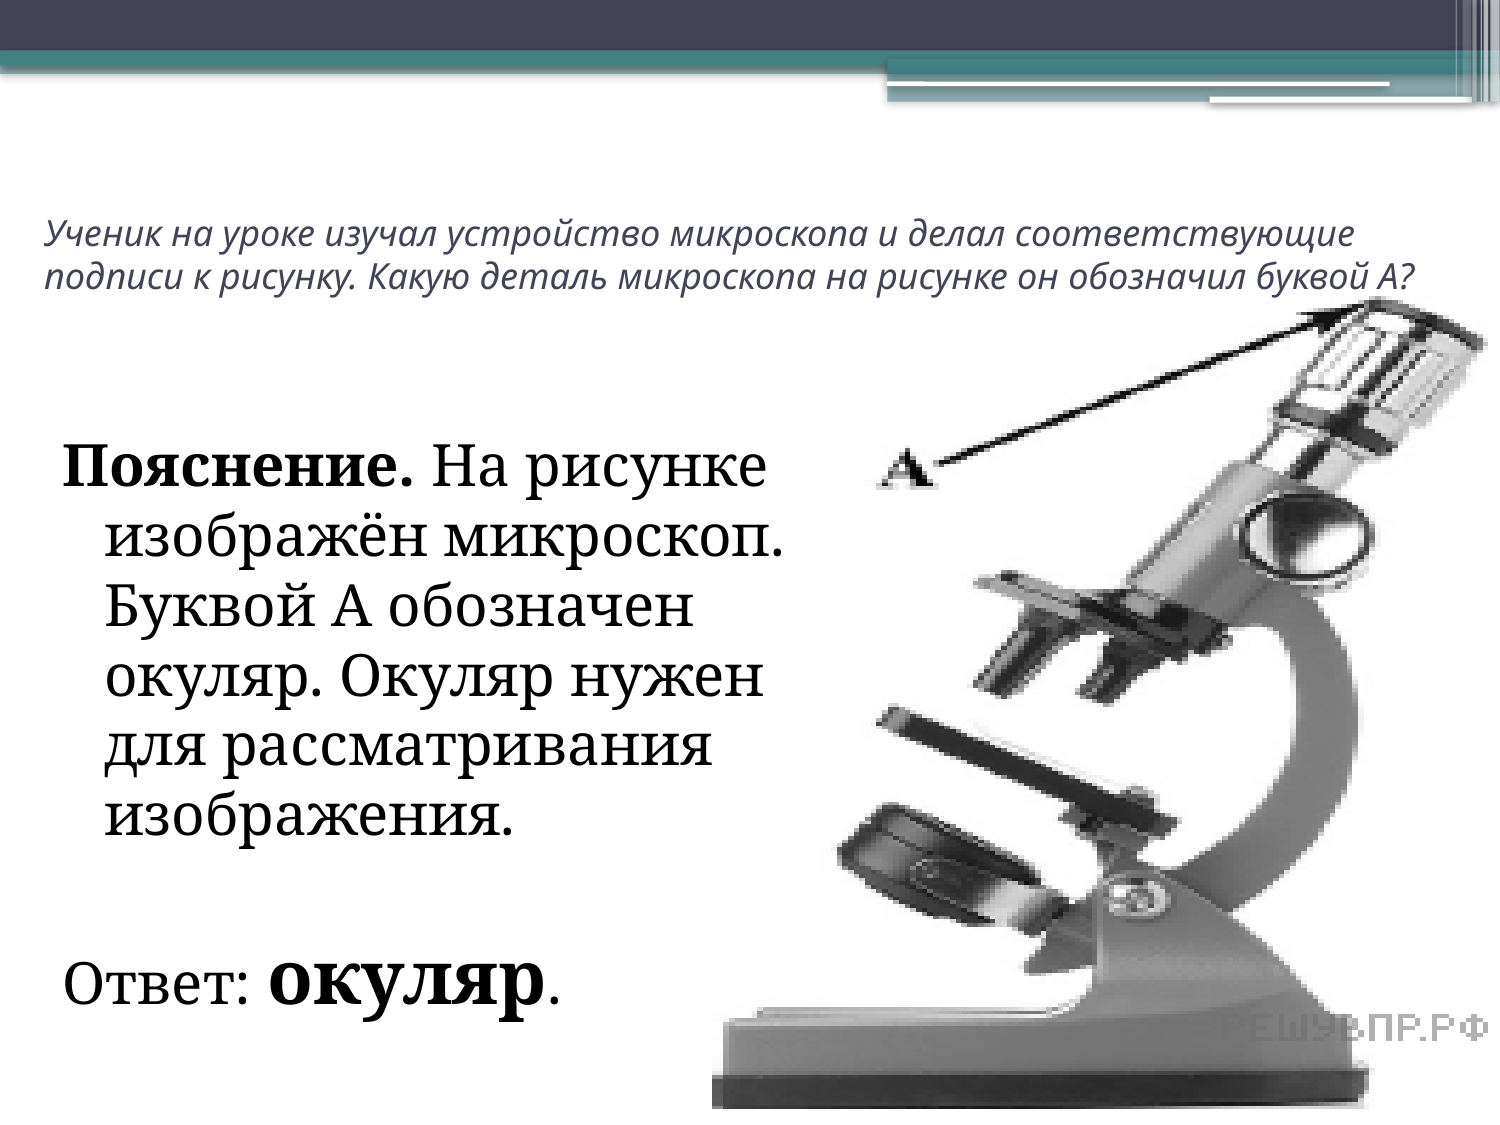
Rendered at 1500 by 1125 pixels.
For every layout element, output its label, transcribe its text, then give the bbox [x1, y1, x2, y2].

title Ученик на уроке изучал устройство микроскопа и делал соответствующие подписи к рисунку. Какую деталь микроскопа на рисунке он обозначил буквой А? [29, 187, 1459, 363]
list Пояснение. На рисунке изображён микроскоп. Буквой А обозначен окуляр. Окуляр нужен для рассматривания изображения. Ответ: окуляр. [29, 420, 683, 1079]
picture [690, 278, 1500, 1125]
